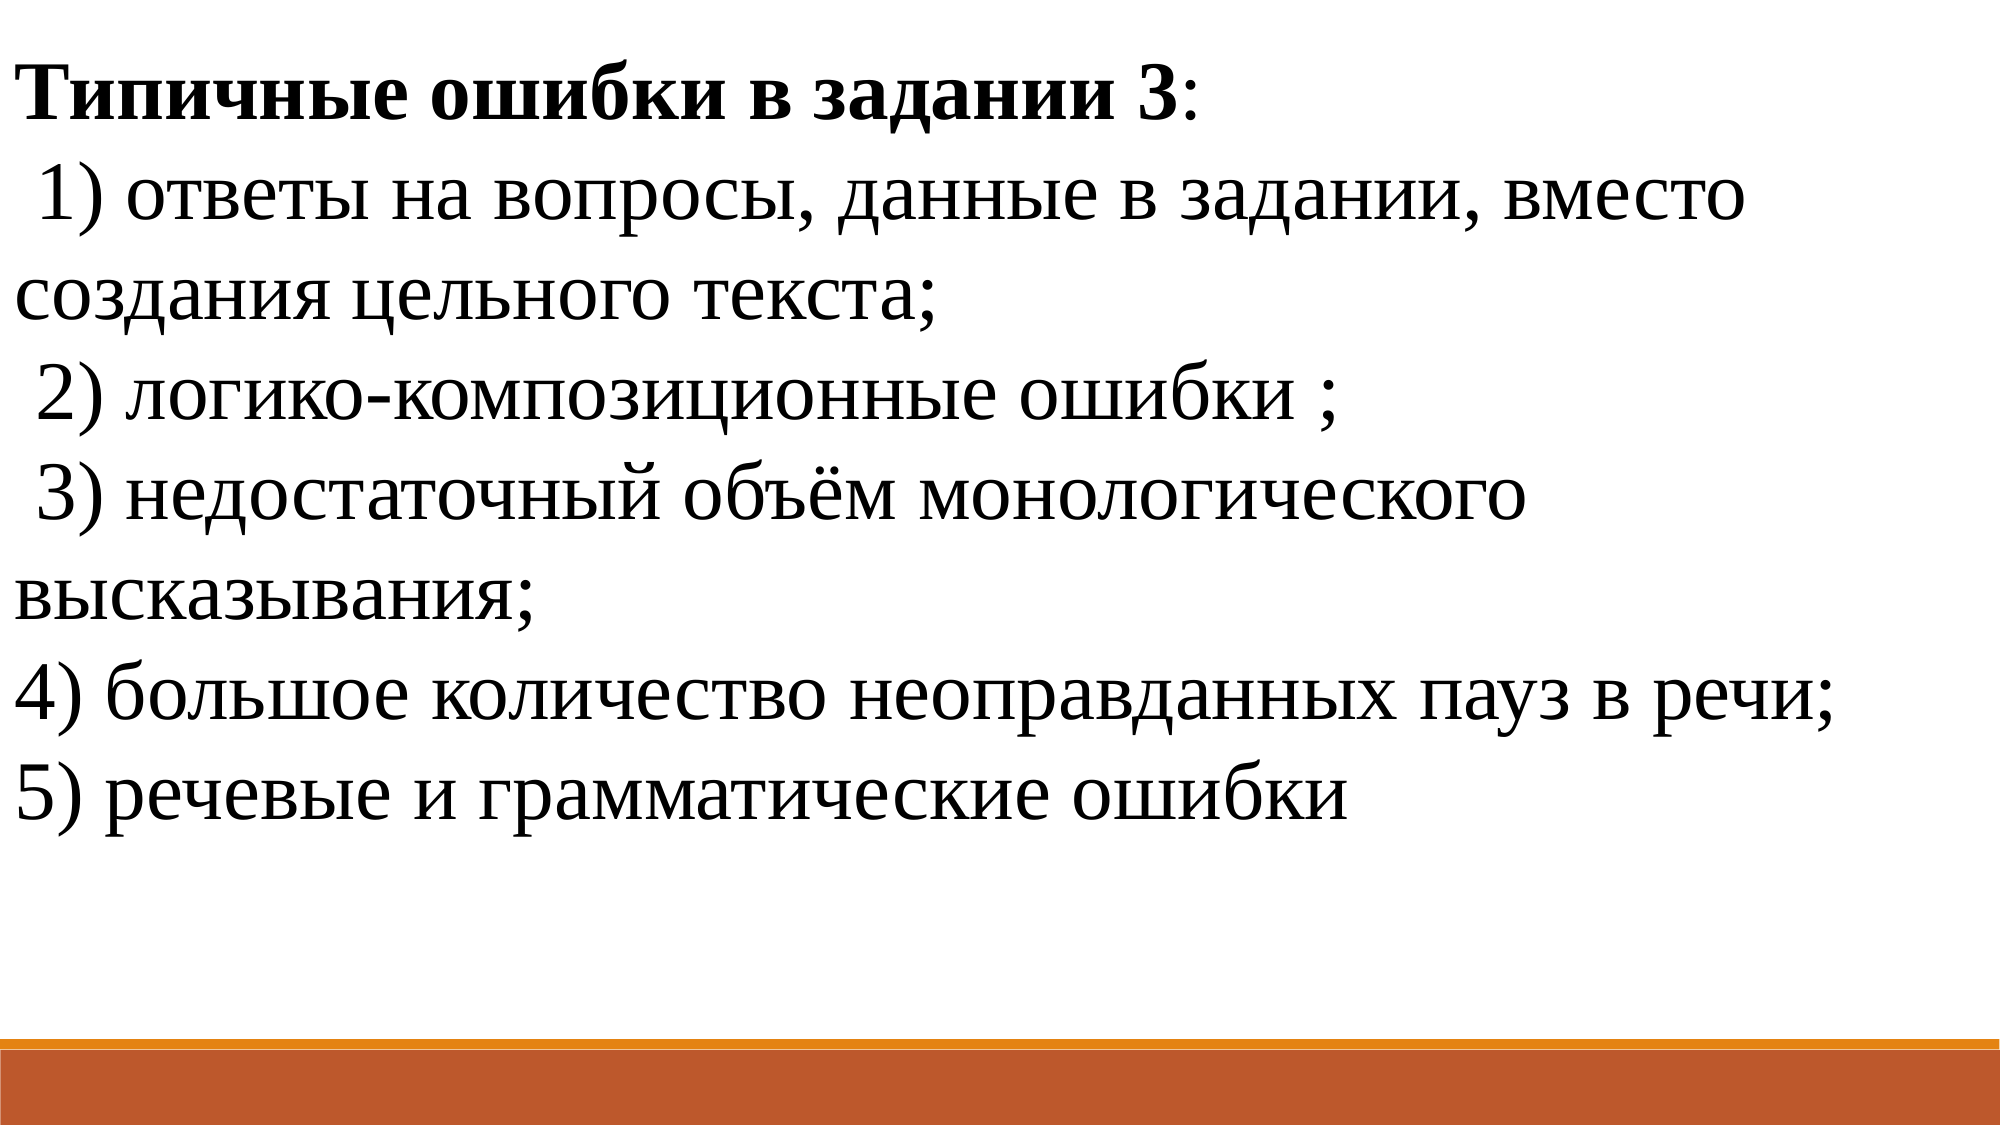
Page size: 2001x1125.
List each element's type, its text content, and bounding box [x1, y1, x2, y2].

text_box Типичные ошибки в задании 3: 1) ответы на вопросы, данные в задании, вместо создания цельного текста; 2) логико-композиционные ошибки ; 3) недостаточный объём монологического высказывания; 4) большое количество неоправданных пауз в речи; 5) речевые и грамматические ошибки [0, 29, 1897, 844]
